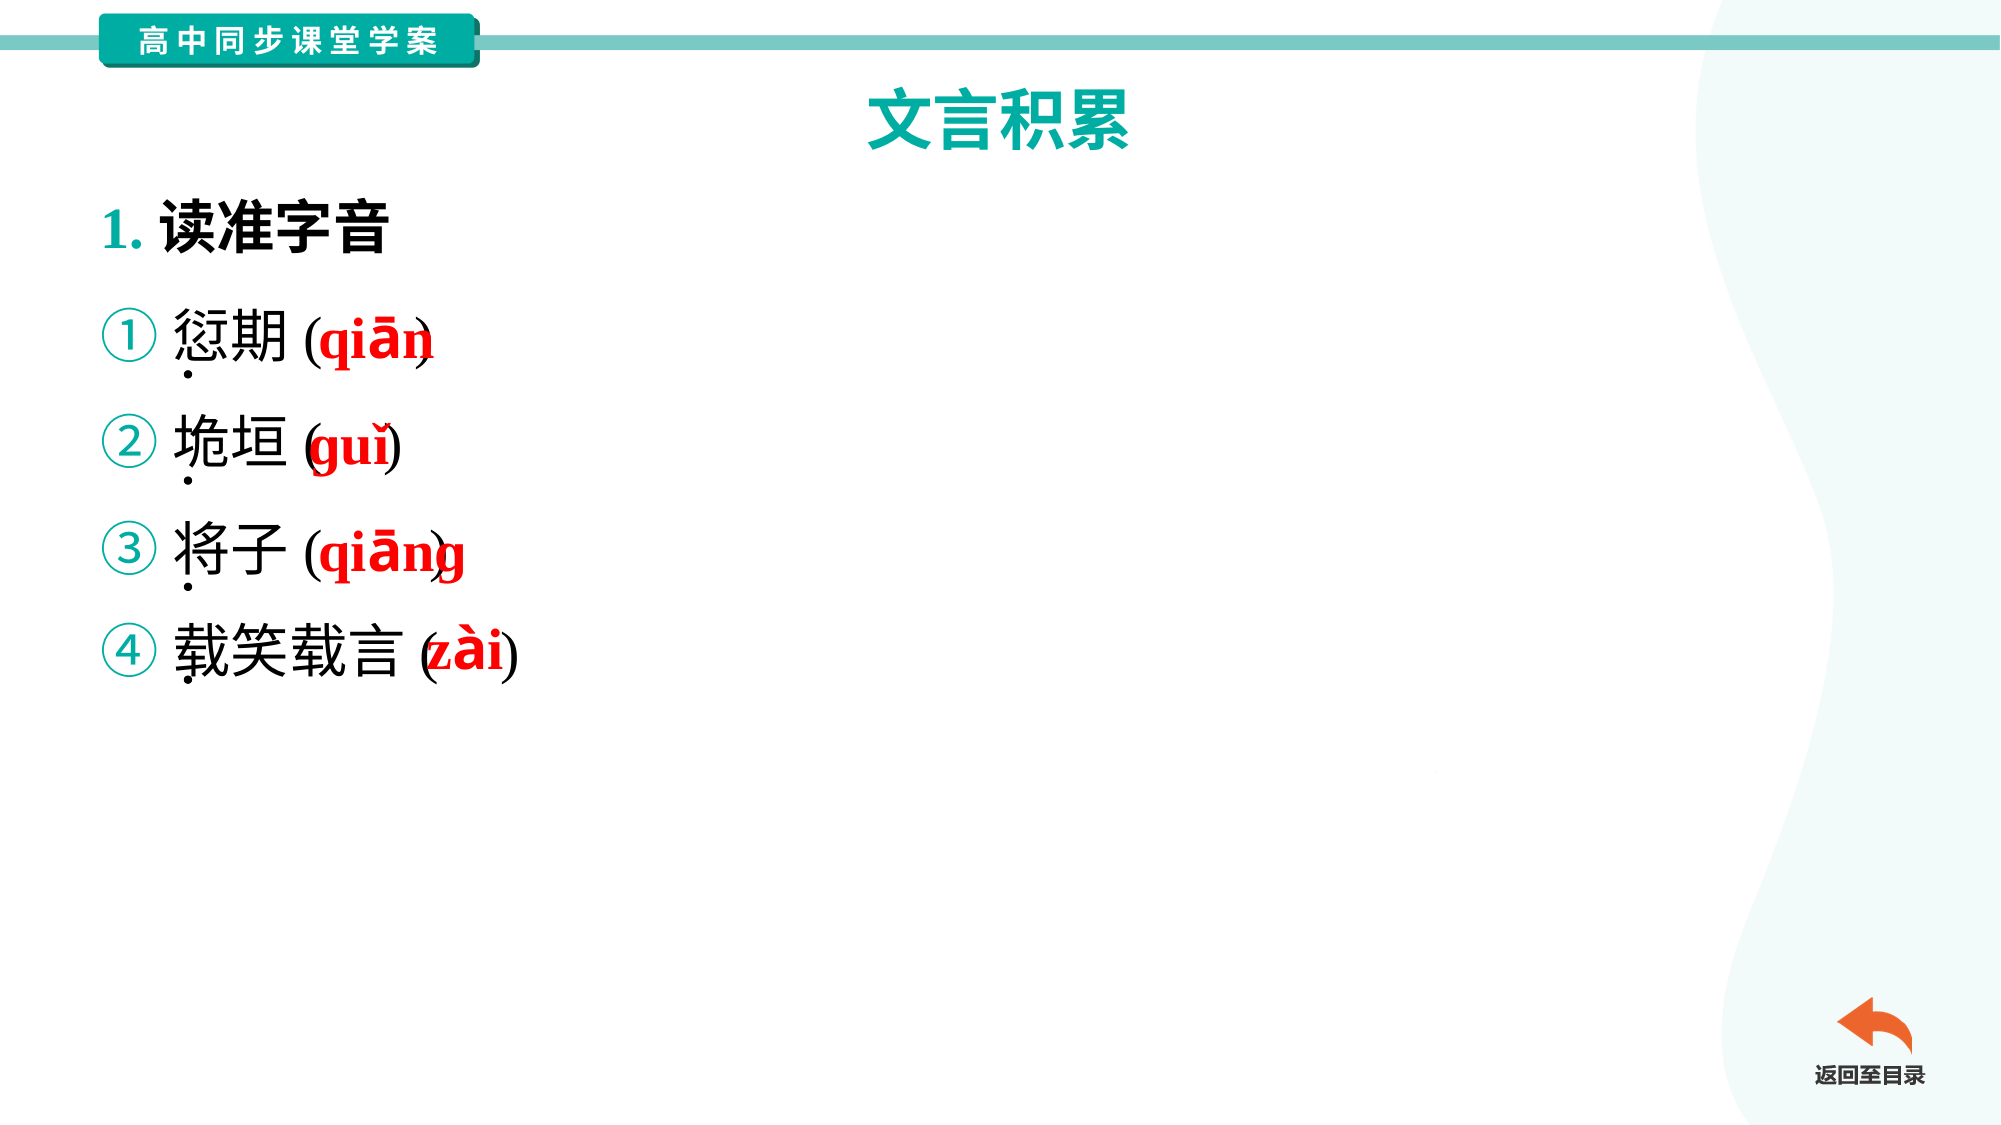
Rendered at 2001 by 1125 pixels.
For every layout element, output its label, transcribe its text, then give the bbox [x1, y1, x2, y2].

text_box qiānɡ [300, 476, 486, 571]
text_box qiān [300, 264, 454, 359]
text_box [183, 476, 193, 485]
text_box zài [408, 579, 523, 671]
text_box [183, 675, 193, 684]
picture [0, 0, 2000, 1125]
text_box ①愆期( ) ②垝垣( ) ③将子( ) ④载笑载言( ) [100, 262, 1899, 673]
text_box 1.读准字音 [100, 156, 1899, 250]
text_box [183, 370, 193, 379]
text_box [183, 582, 193, 592]
text_box 文言积累 [100, 76, 1899, 156]
text_box ɡuǐ [287, 370, 411, 466]
